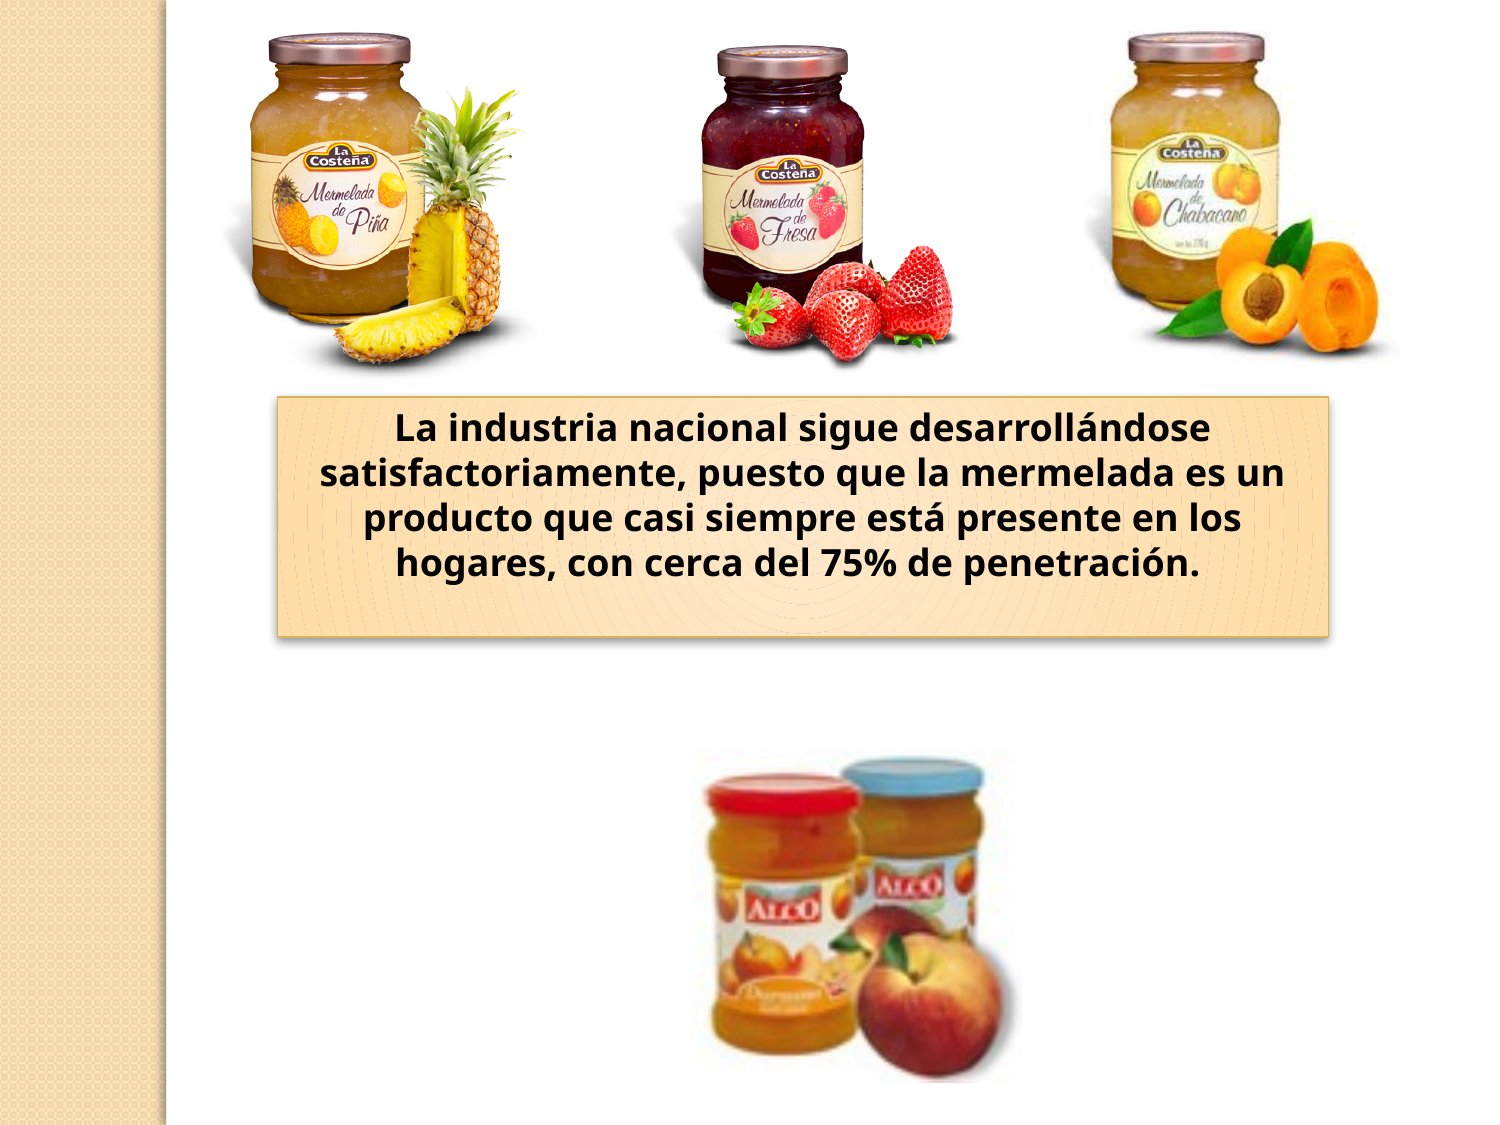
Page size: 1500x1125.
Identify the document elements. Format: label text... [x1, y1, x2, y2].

picture [1080, 30, 1412, 367]
picture [690, 751, 1022, 1083]
text_box La industria nacional sigue desarrollándose satisfactoriamente, puesto que la mermelada es un producto que casi siempre está presente en los hogares, con cerca del 75% de penetración. [277, 396, 1329, 638]
picture [218, 30, 550, 387]
picture [667, 42, 963, 374]
